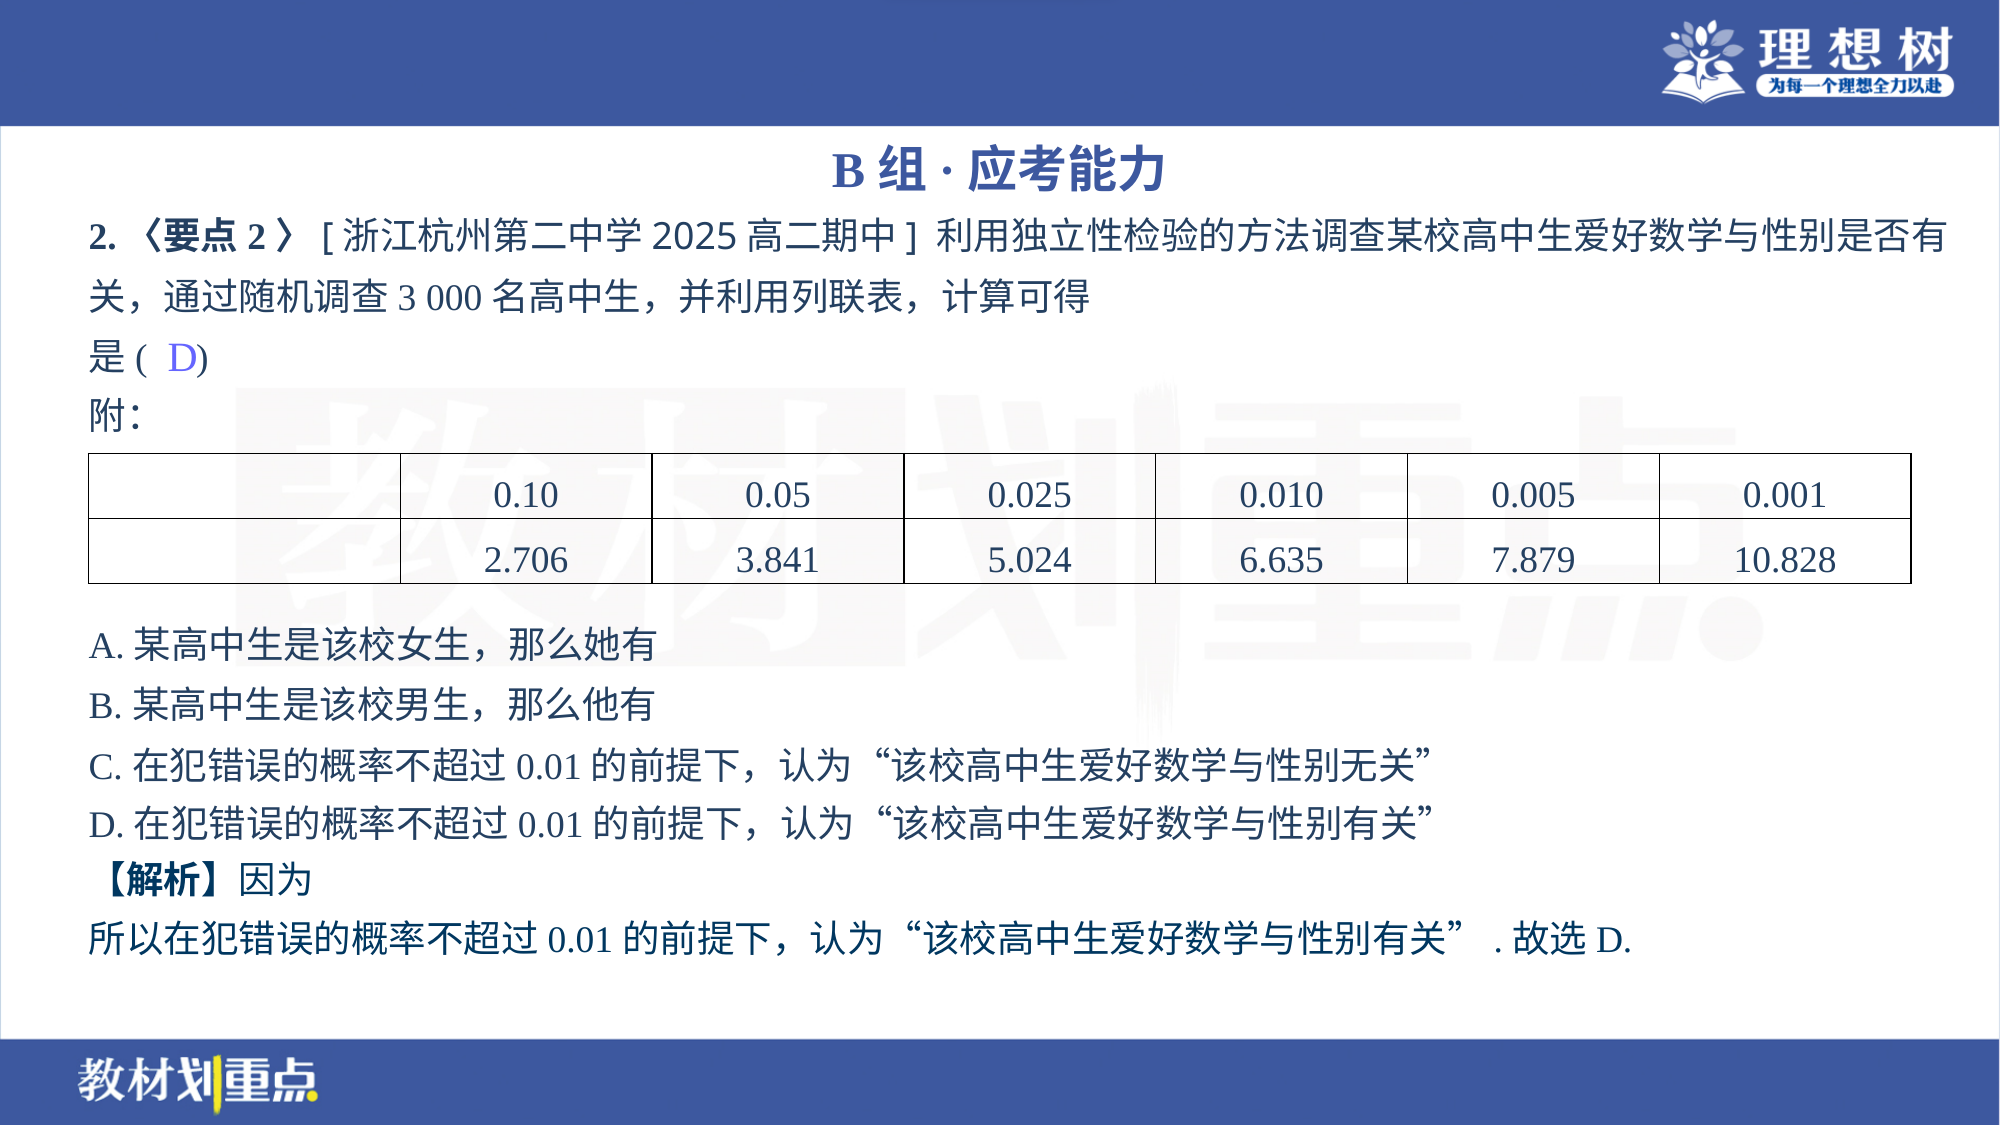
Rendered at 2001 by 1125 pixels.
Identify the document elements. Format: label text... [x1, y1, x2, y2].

picture [0, 0, 2000, 1125]
text_box D [152, 328, 213, 378]
text_box B组·应考能力 [88, 135, 1911, 196]
